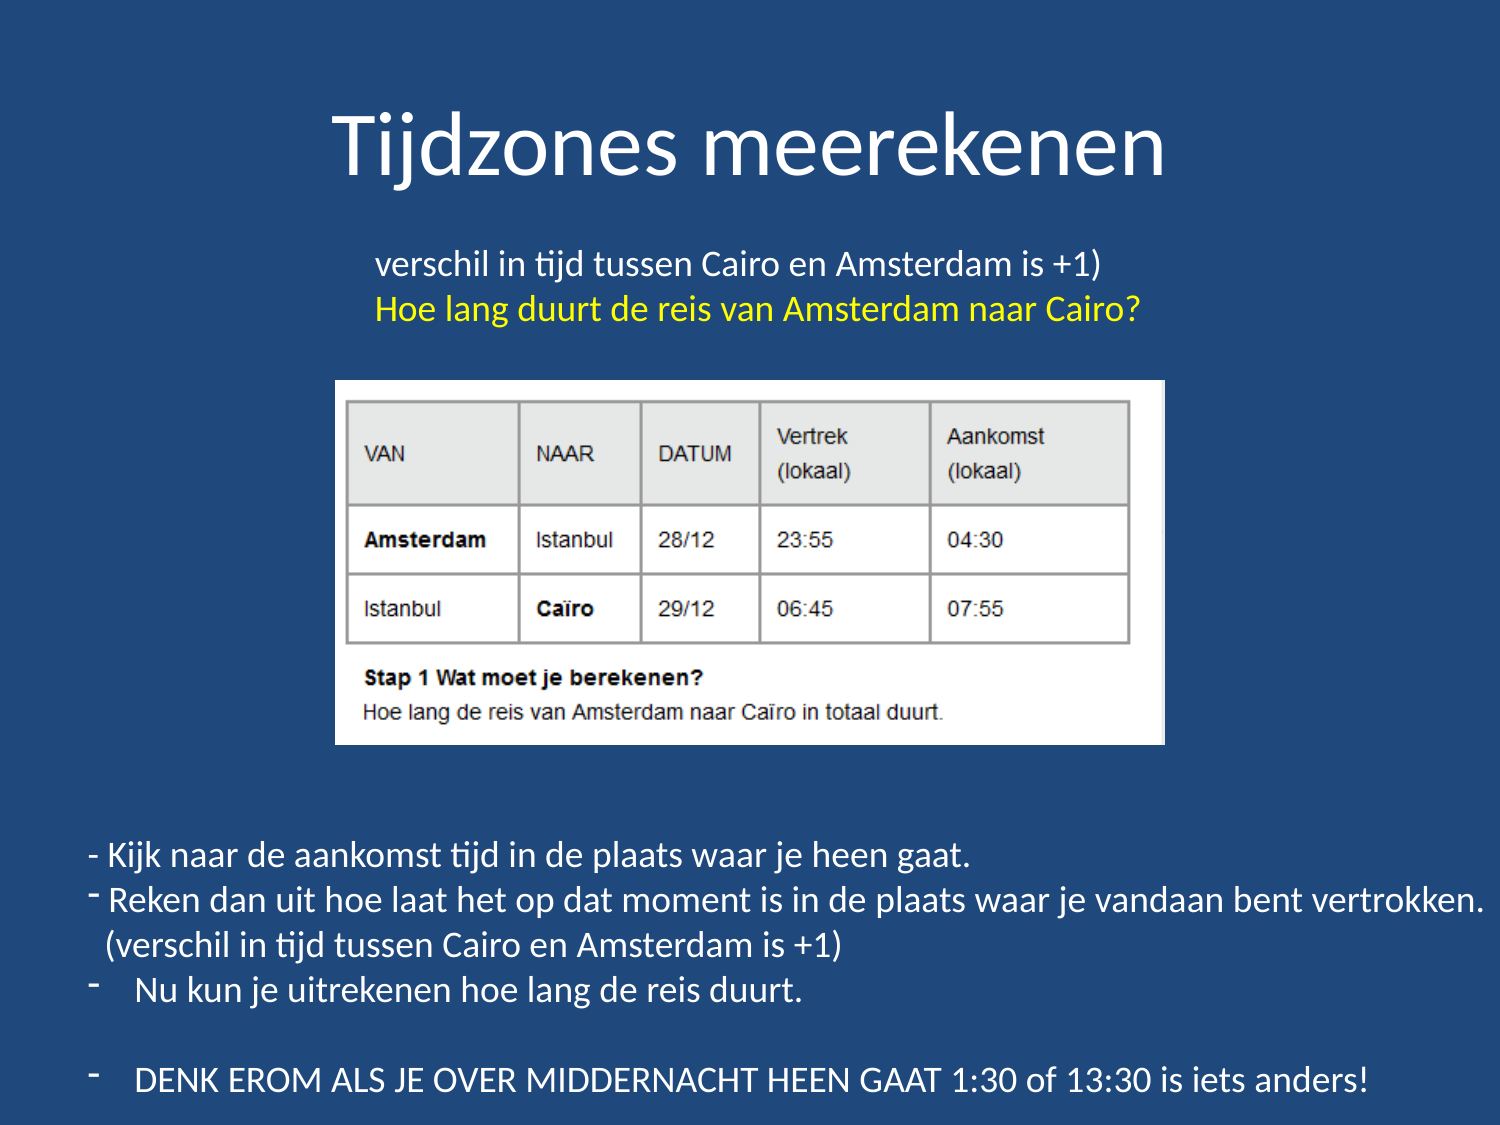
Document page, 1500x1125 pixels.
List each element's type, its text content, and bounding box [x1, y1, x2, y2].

text_box - Kijk naar de aankomst tijd in de plaats waar je heen gaat. Reken dan uit hoe laat het op dat moment is in de plaats waar je vandaan bent vertrokken. (verschil in tijd tussen Cairo en Amsterdam is +1) Nu kun je uitrekenen hoe lang de reis duurt. DENK EROM ALS JE OVER MIDDERNACHT HEEN GAAT 1:30 of 13:30 is iets anders! [72, 822, 1500, 1125]
title Tijdzones meerekenen [75, 45, 1425, 233]
text_box verschil in tijd tussen Cairo en Amsterdam is +1) Hoe lang duurt de reis van Amsterdam naar Cairo? [360, 231, 1187, 337]
picture [334, 380, 1166, 745]
